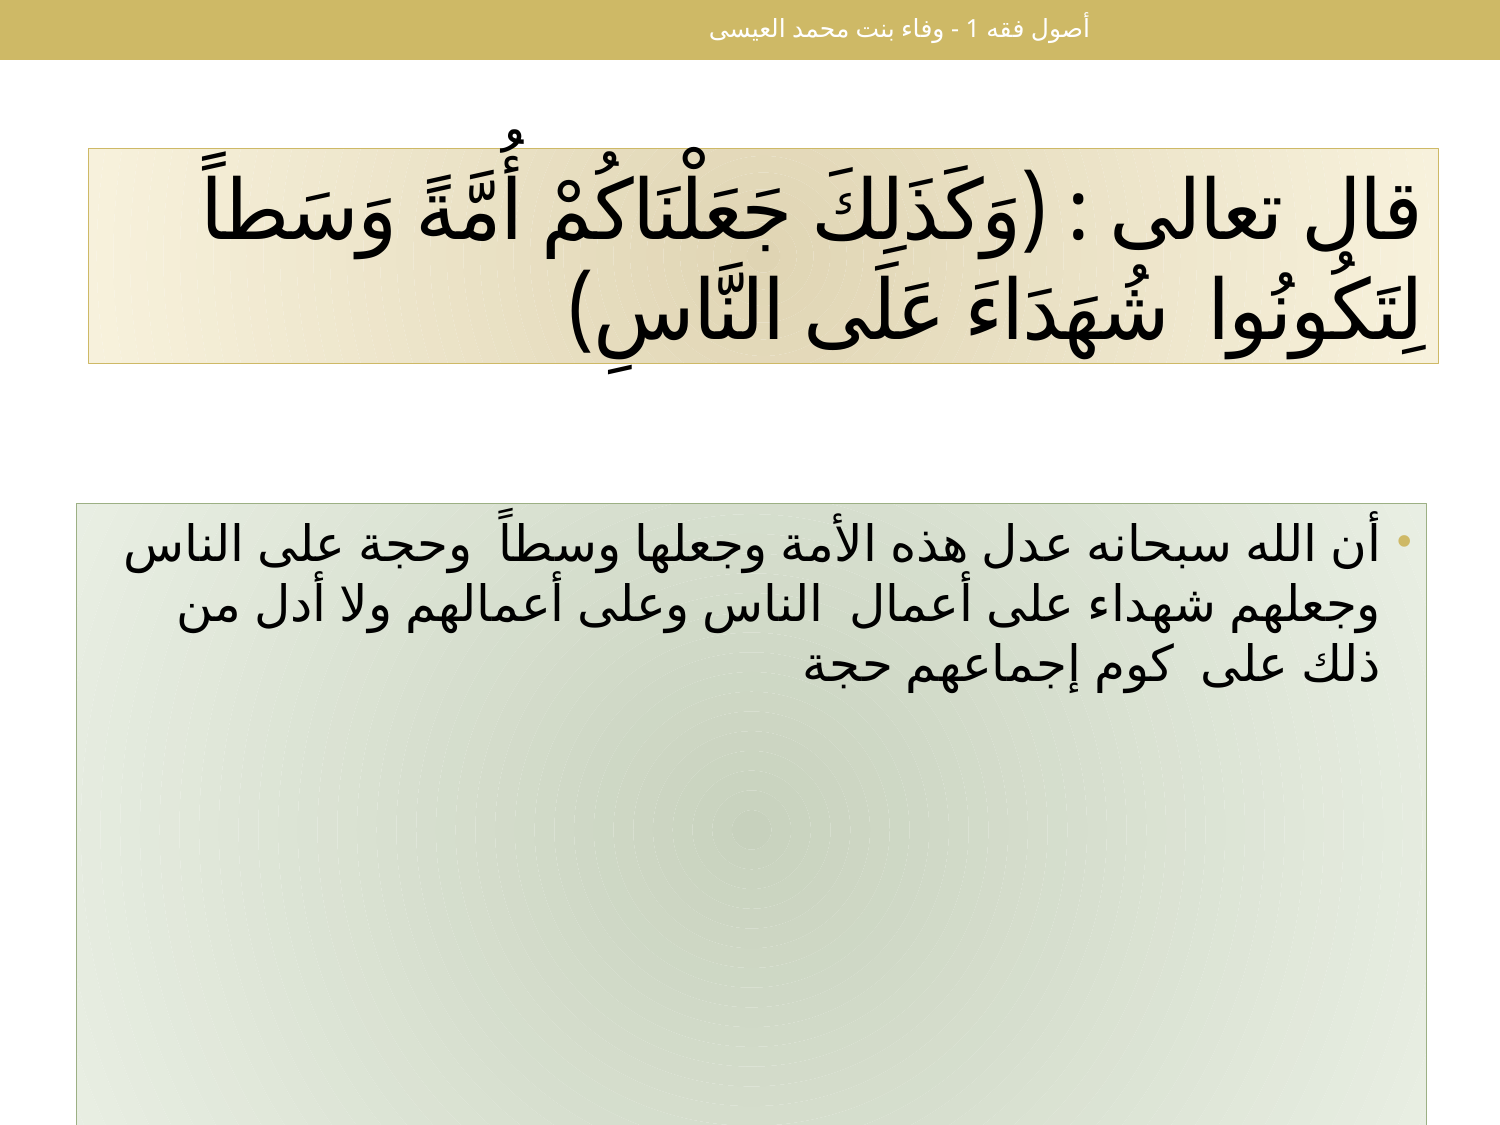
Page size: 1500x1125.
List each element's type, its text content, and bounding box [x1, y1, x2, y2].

title قال تعالى : (وَكَذَلِكَ جَعَلْنَاكُمْ أُمَّةً وَسَطاً لِتَكُونُوا شُهَدَاءَ عَلَى النَّاسِ) [88, 148, 1439, 364]
footer أصول فقه 1 - وفاء بنت محمد العيسى [562, 3, 1238, 57]
list أن الله سبحانه عدل هذه الأمة وجعلها وسطاً وحجة على الناس وجعلهم شهداء على أعمال الناس وعلى أعمالهم ولا أدل من ذلك على كوم إجماعهم حجة [76, 503, 1427, 1125]
